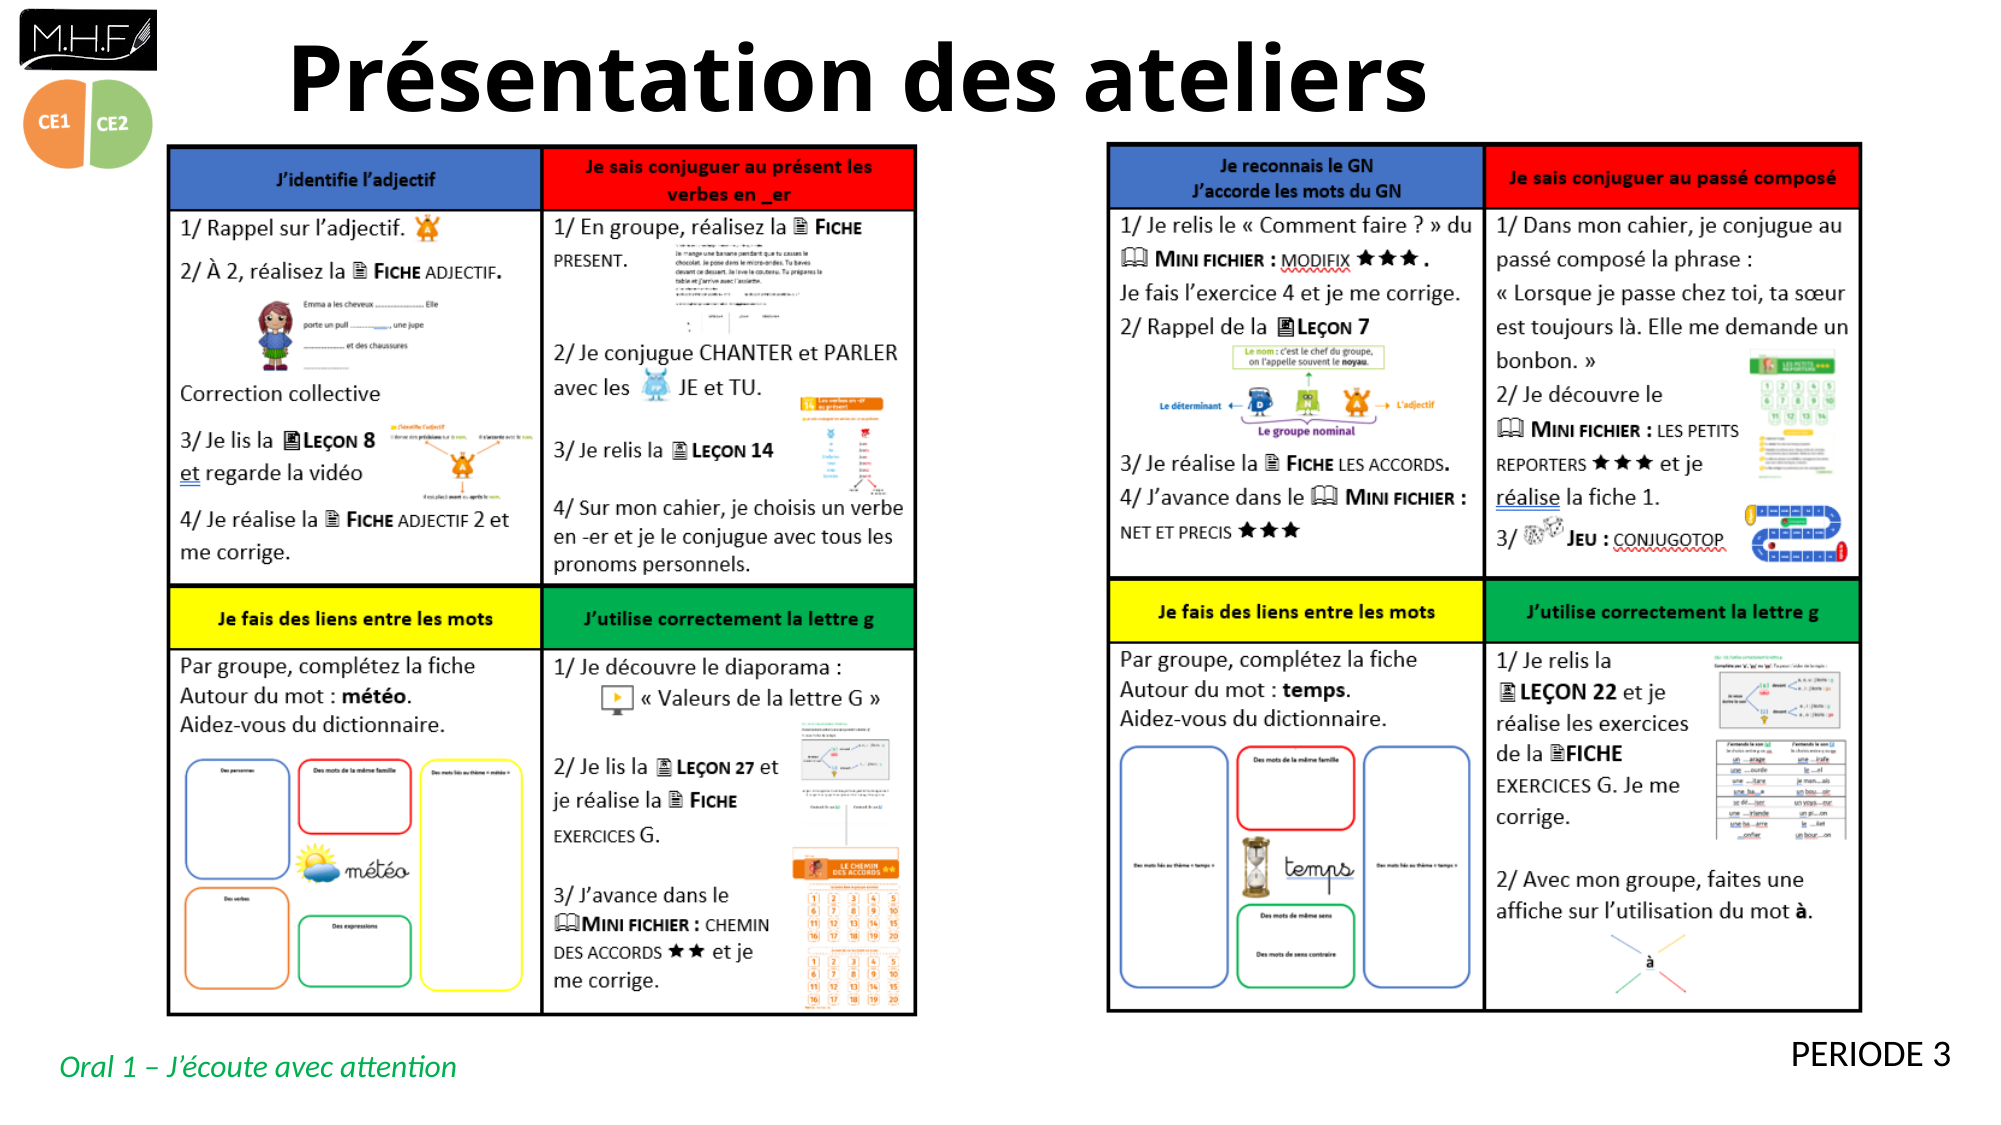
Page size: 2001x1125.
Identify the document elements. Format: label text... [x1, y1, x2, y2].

title Présentation des ateliers [271, 7, 1818, 156]
text_box Oral 1 – J’écoute avec attention [44, 1038, 1346, 1092]
picture [1, 7, 922, 1020]
picture [1097, 136, 1872, 1020]
text_box PERIODE 3 [1362, 1021, 1967, 1082]
